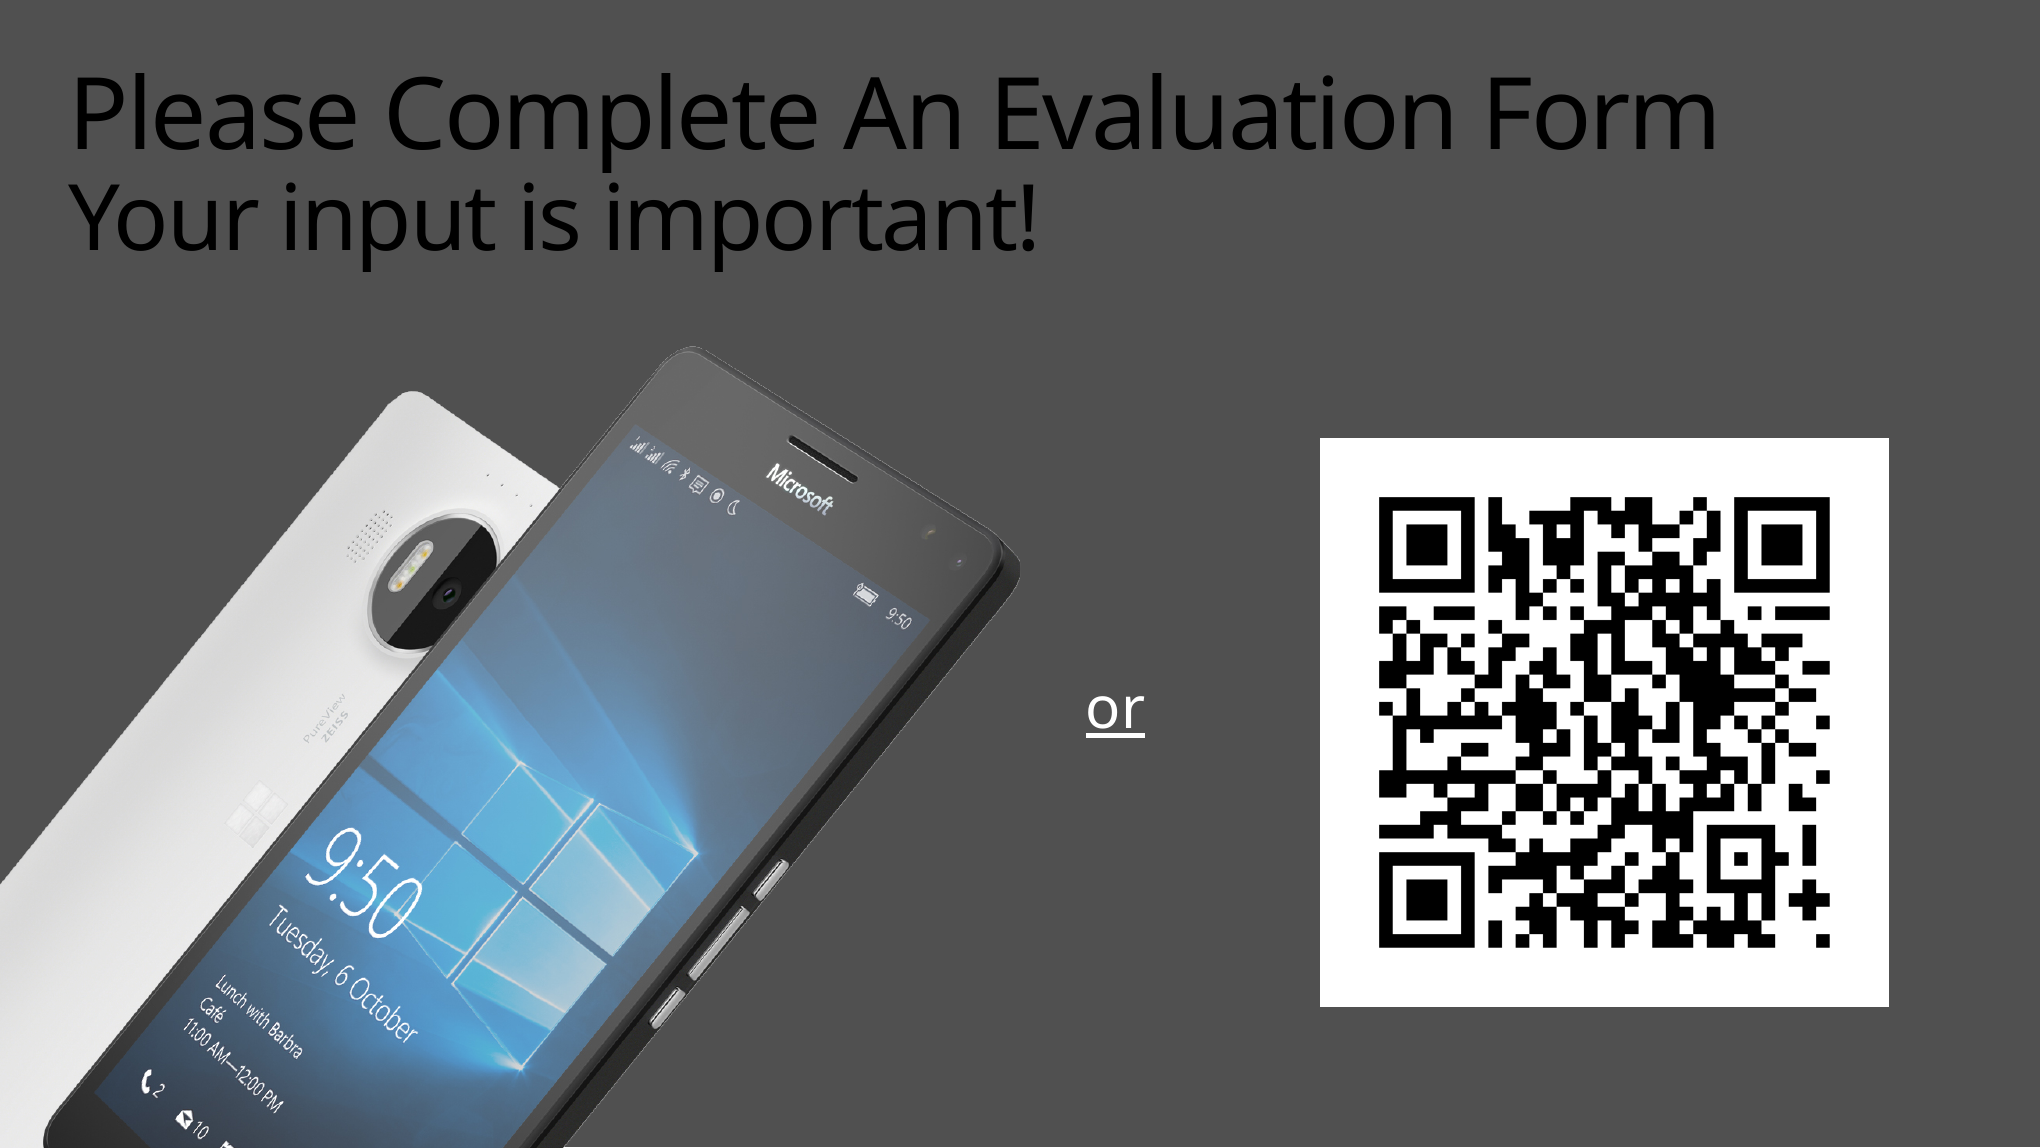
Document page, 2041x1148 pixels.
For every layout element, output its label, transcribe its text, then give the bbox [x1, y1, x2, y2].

picture [0, 346, 1021, 1148]
title Please Complete An Evaluation Form Your input is important! [45, 48, 1996, 199]
picture [1319, 438, 1889, 1008]
text_box or [1021, 671, 1319, 775]
